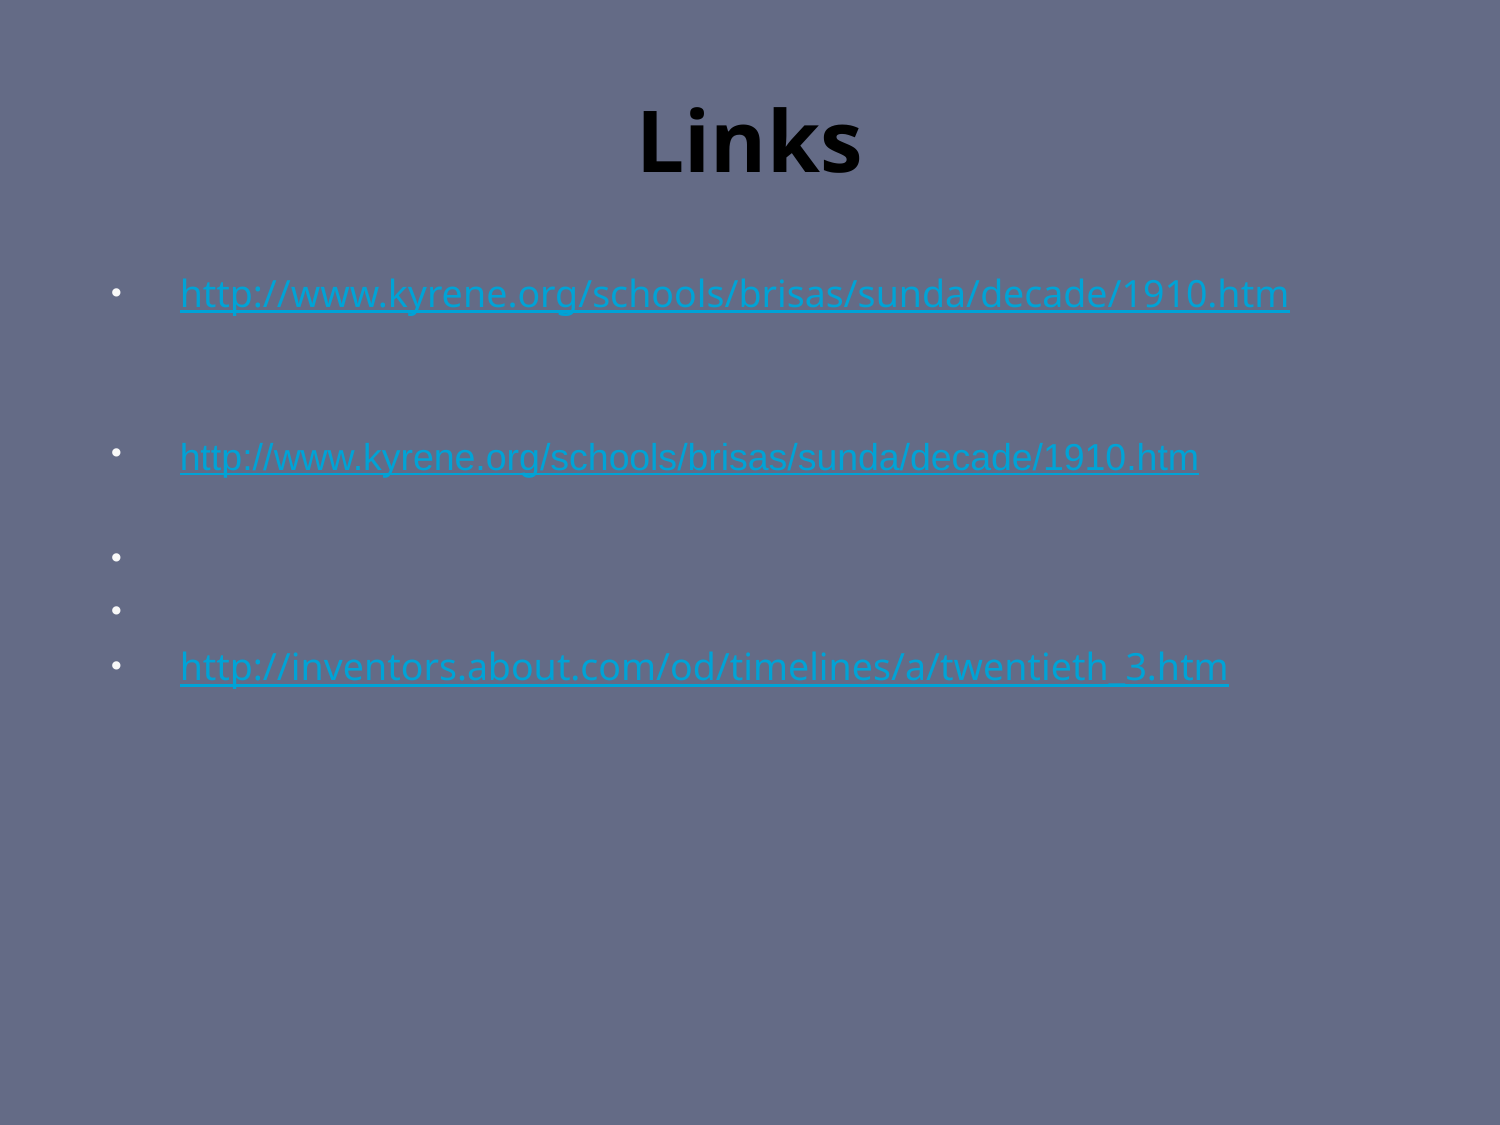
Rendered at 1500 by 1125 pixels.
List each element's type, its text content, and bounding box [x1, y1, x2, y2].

list http://www.kyrene.org/schools/brisas/sunda/decade/1910.htm http://www.kyrene.org/schools/brisas/sunda/decade/1910.htm http://inventors.about.com/od/timelines/a/twentieth_3.htm [75, 262, 1425, 1035]
title Links [75, 45, 1425, 233]
